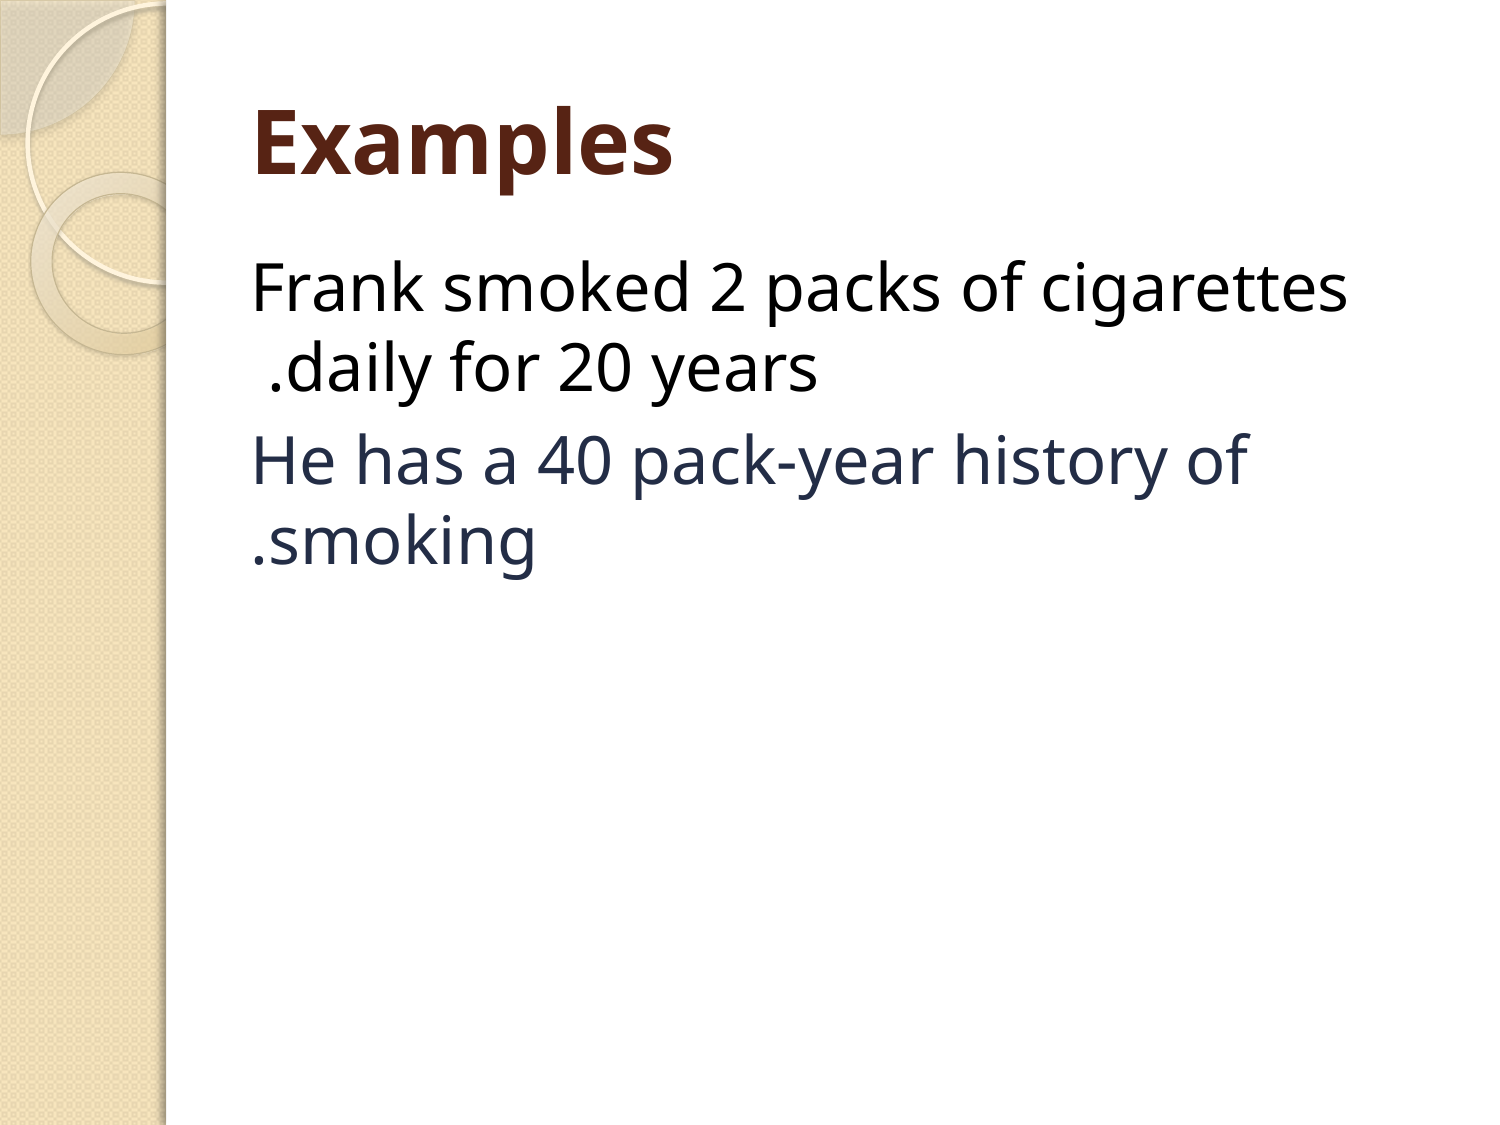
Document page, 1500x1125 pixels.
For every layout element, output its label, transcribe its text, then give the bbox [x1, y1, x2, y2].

title Examples [235, 45, 1466, 233]
list Frank smoked 2 packs of cigarettes daily for 20 years. He has a 40 pack-year history of smoking. [235, 237, 1466, 1025]
